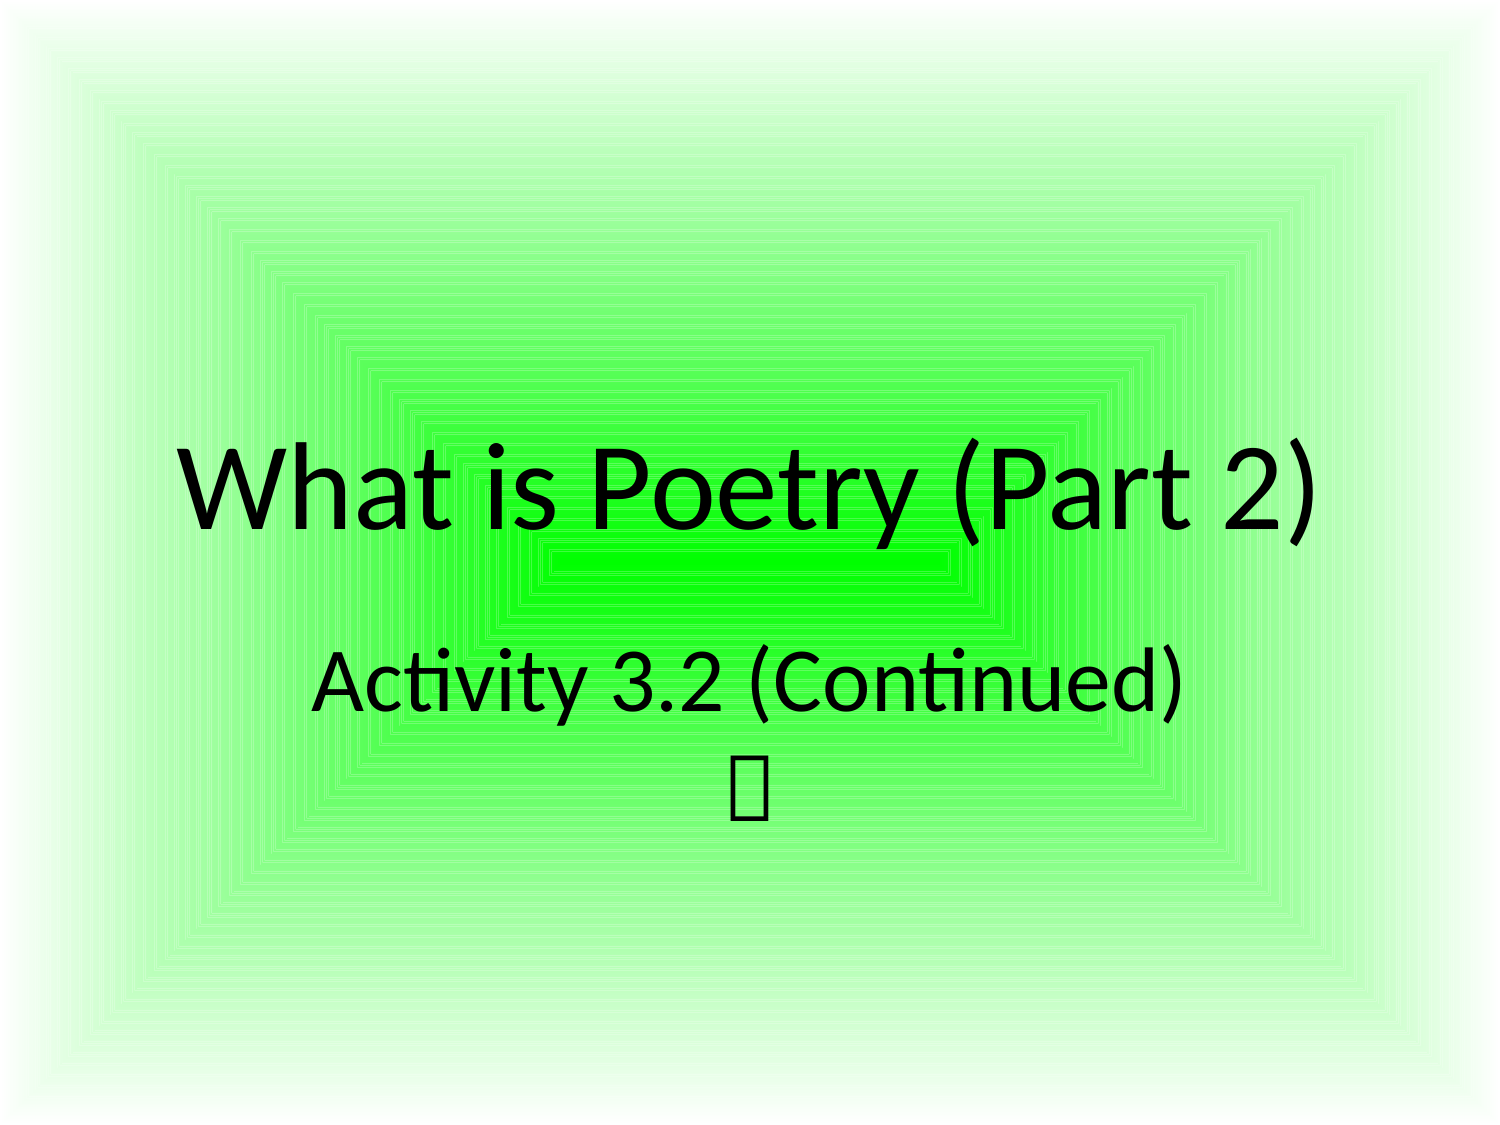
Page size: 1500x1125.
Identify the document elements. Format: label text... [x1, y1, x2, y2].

title What is Poetry (Part 2) [112, 358, 1388, 600]
text_box Activity 3.2 (Continued)  [112, 608, 1388, 850]
